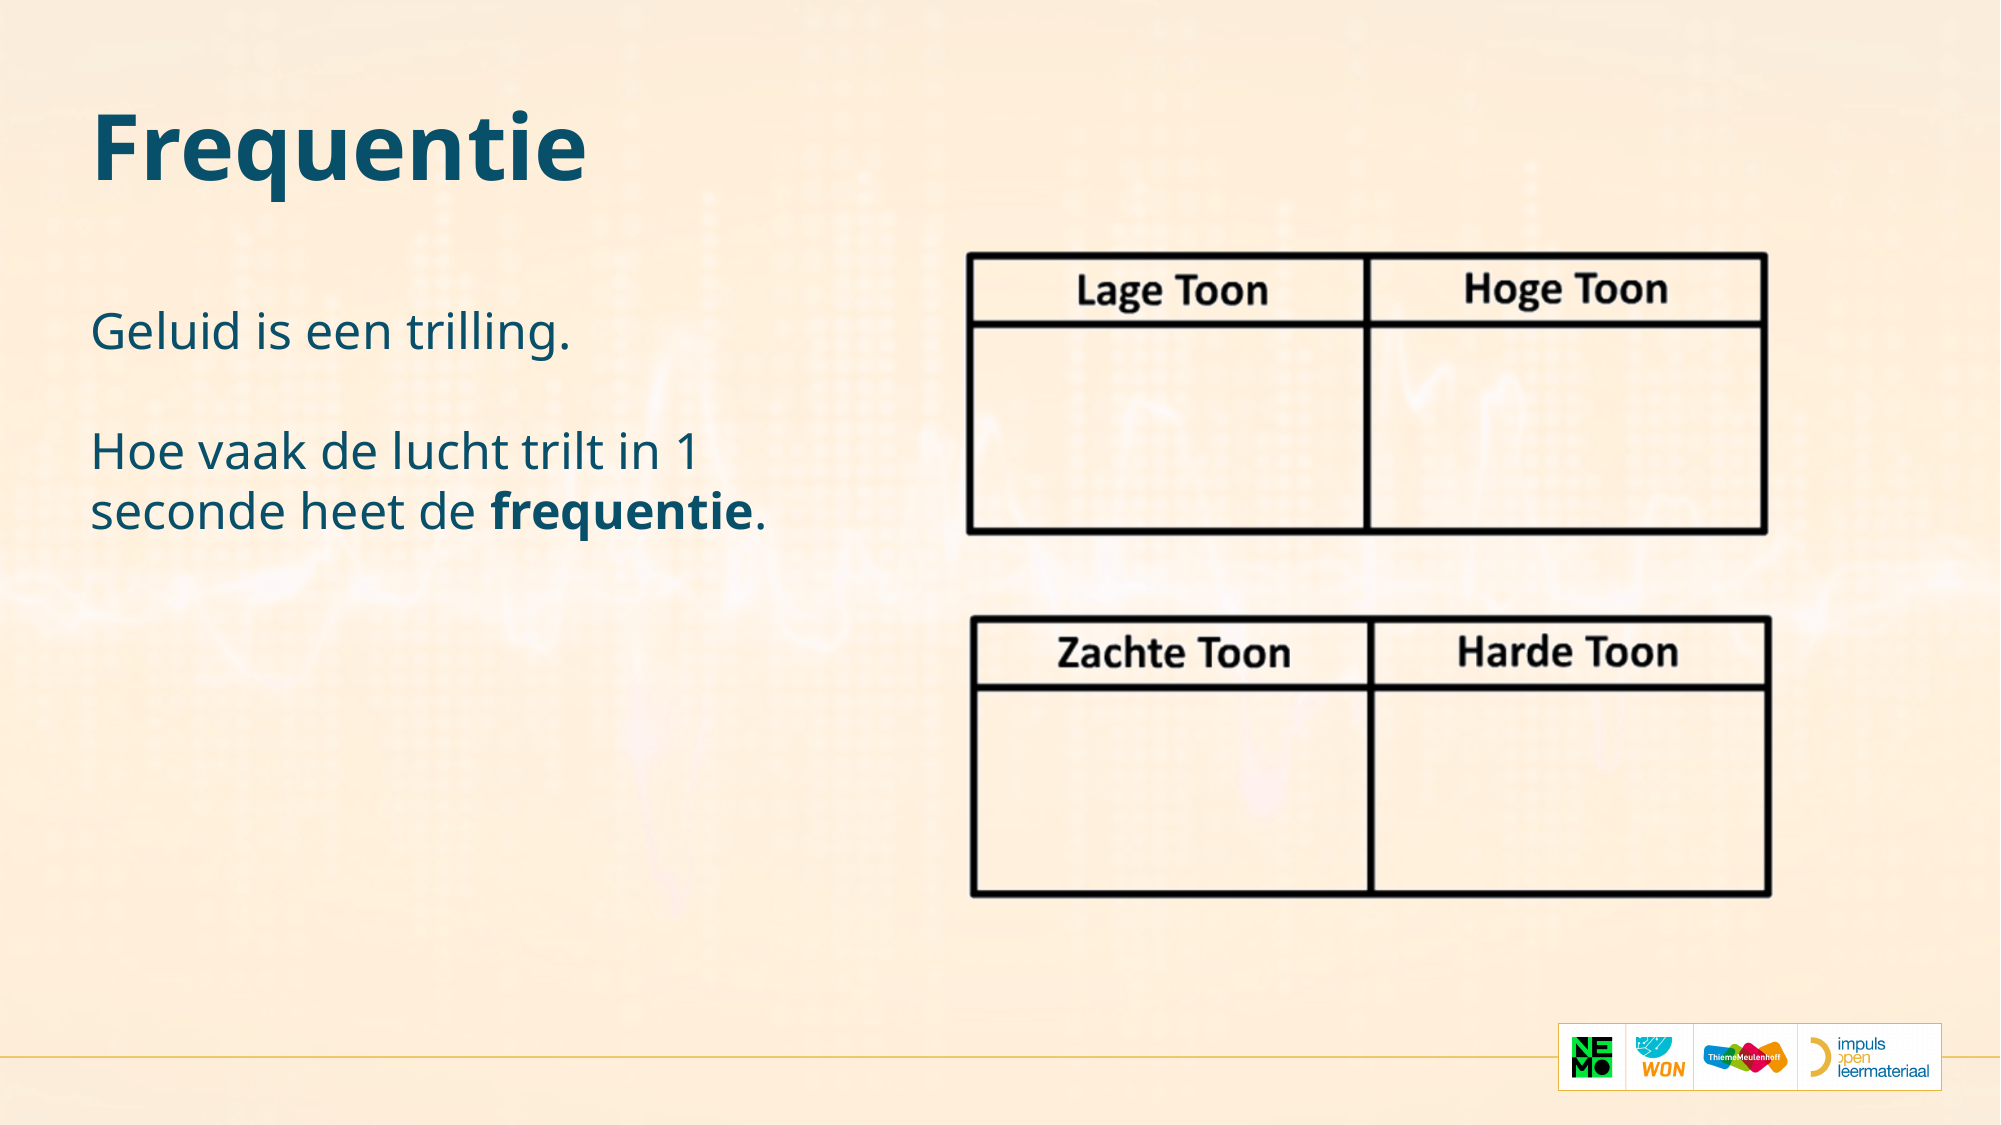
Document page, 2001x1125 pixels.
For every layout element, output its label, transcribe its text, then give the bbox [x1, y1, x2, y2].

list Geluid is een trilling. Hoe vaak de lucht trilt in 1 seconde heet de frequentie. [90, 299, 867, 894]
picture [964, 610, 1779, 911]
picture [964, 246, 1779, 541]
picture [1559, 1024, 1941, 1090]
title Frequentie [90, 89, 1910, 247]
